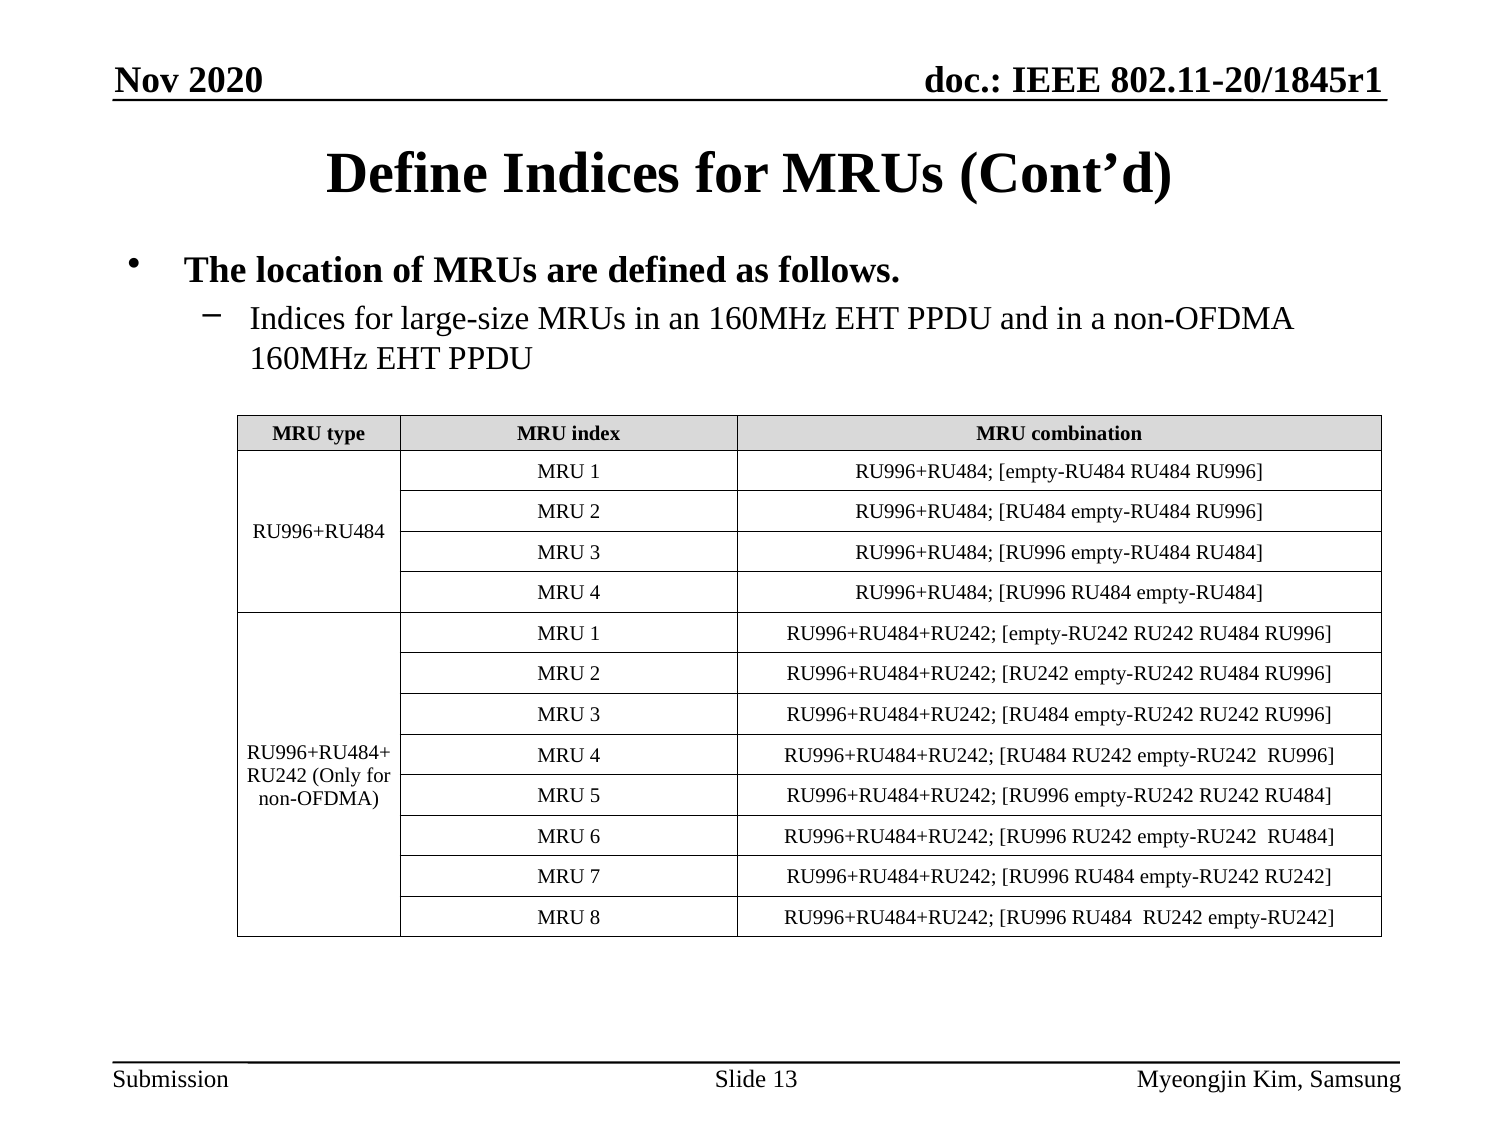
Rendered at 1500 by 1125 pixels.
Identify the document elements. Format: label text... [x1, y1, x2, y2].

title Define Indices for MRUs (Cont’d) [112, 112, 1388, 226]
table_cell RU996+RU484+RU242; [RU996 RU242 empty-RU242 RU484] [738, 816, 1381, 855]
table_cell RU996+RU484+RU242; [RU996 empty-RU242 RU242 RU484] [738, 775, 1381, 815]
table_cell MRU 1 [401, 613, 737, 652]
table_cell RU996+RU484; [RU996 RU484 empty-RU484] [738, 572, 1381, 612]
table_cell RU996+RU484 [238, 451, 400, 612]
table_cell MRU 2 [401, 653, 737, 693]
table_cell RU996+RU484+RU242; [RU484 empty-RU242 RU242 RU996] [738, 694, 1381, 734]
table_header MRU type [238, 416, 400, 450]
table_cell MRU 4 [401, 735, 737, 774]
table_cell RU996+RU484+RU242; [RU242 empty-RU242 RU484 RU996] [738, 653, 1381, 693]
list The location of MRUs are defined as follows. Indices for large-size MRUs in an 160MHz EHT PPDU and in a non-OFDMA 160MHz EHT PPDU [112, 237, 1388, 1001]
table_cell RU996+RU484; [RU996 empty-RU484 RU484] [738, 532, 1381, 571]
table_cell RU996+RU484+RU242; [RU484 RU242 empty-RU242 RU996] [738, 735, 1381, 774]
table_cell RU996+RU484; [empty-RU484 RU484 RU996] [738, 451, 1381, 490]
table_cell RU996+RU484; [RU484 empty-RU484 RU996] [738, 491, 1381, 531]
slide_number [114, 54, 309, 101]
table_cell MRU 5 [401, 775, 737, 815]
table_cell MRU 4 [401, 572, 737, 612]
table_cell RU996+RU484+RU242; [RU996 RU484 empty-RU242 RU242] [738, 856, 1381, 896]
table_cell RU996+RU484+ RU242 (Only for non-OFDMA) [238, 613, 400, 936]
table_header MRU combination [738, 416, 1381, 450]
table_header MRU index [401, 416, 737, 450]
table_cell RU996+RU484+RU242; [empty-RU242 RU242 RU484 RU996] [738, 613, 1381, 652]
table_cell MRU 7 [401, 856, 737, 896]
table_cell MRU 8 [401, 897, 737, 936]
slide_number Slide 13 [712, 1061, 800, 1093]
table_cell MRU 3 [401, 694, 737, 734]
table_cell RU996+RU484+RU242; [RU996 RU484 RU242 empty-RU242] [738, 897, 1381, 936]
table_cell MRU 6 [401, 816, 737, 855]
table_cell MRU 1 [401, 451, 737, 490]
table_cell MRU 3 [401, 532, 737, 571]
table_cell MRU 2 [401, 491, 737, 531]
footer Myeongjin Kim, Samsung [1130, 1061, 1402, 1093]
